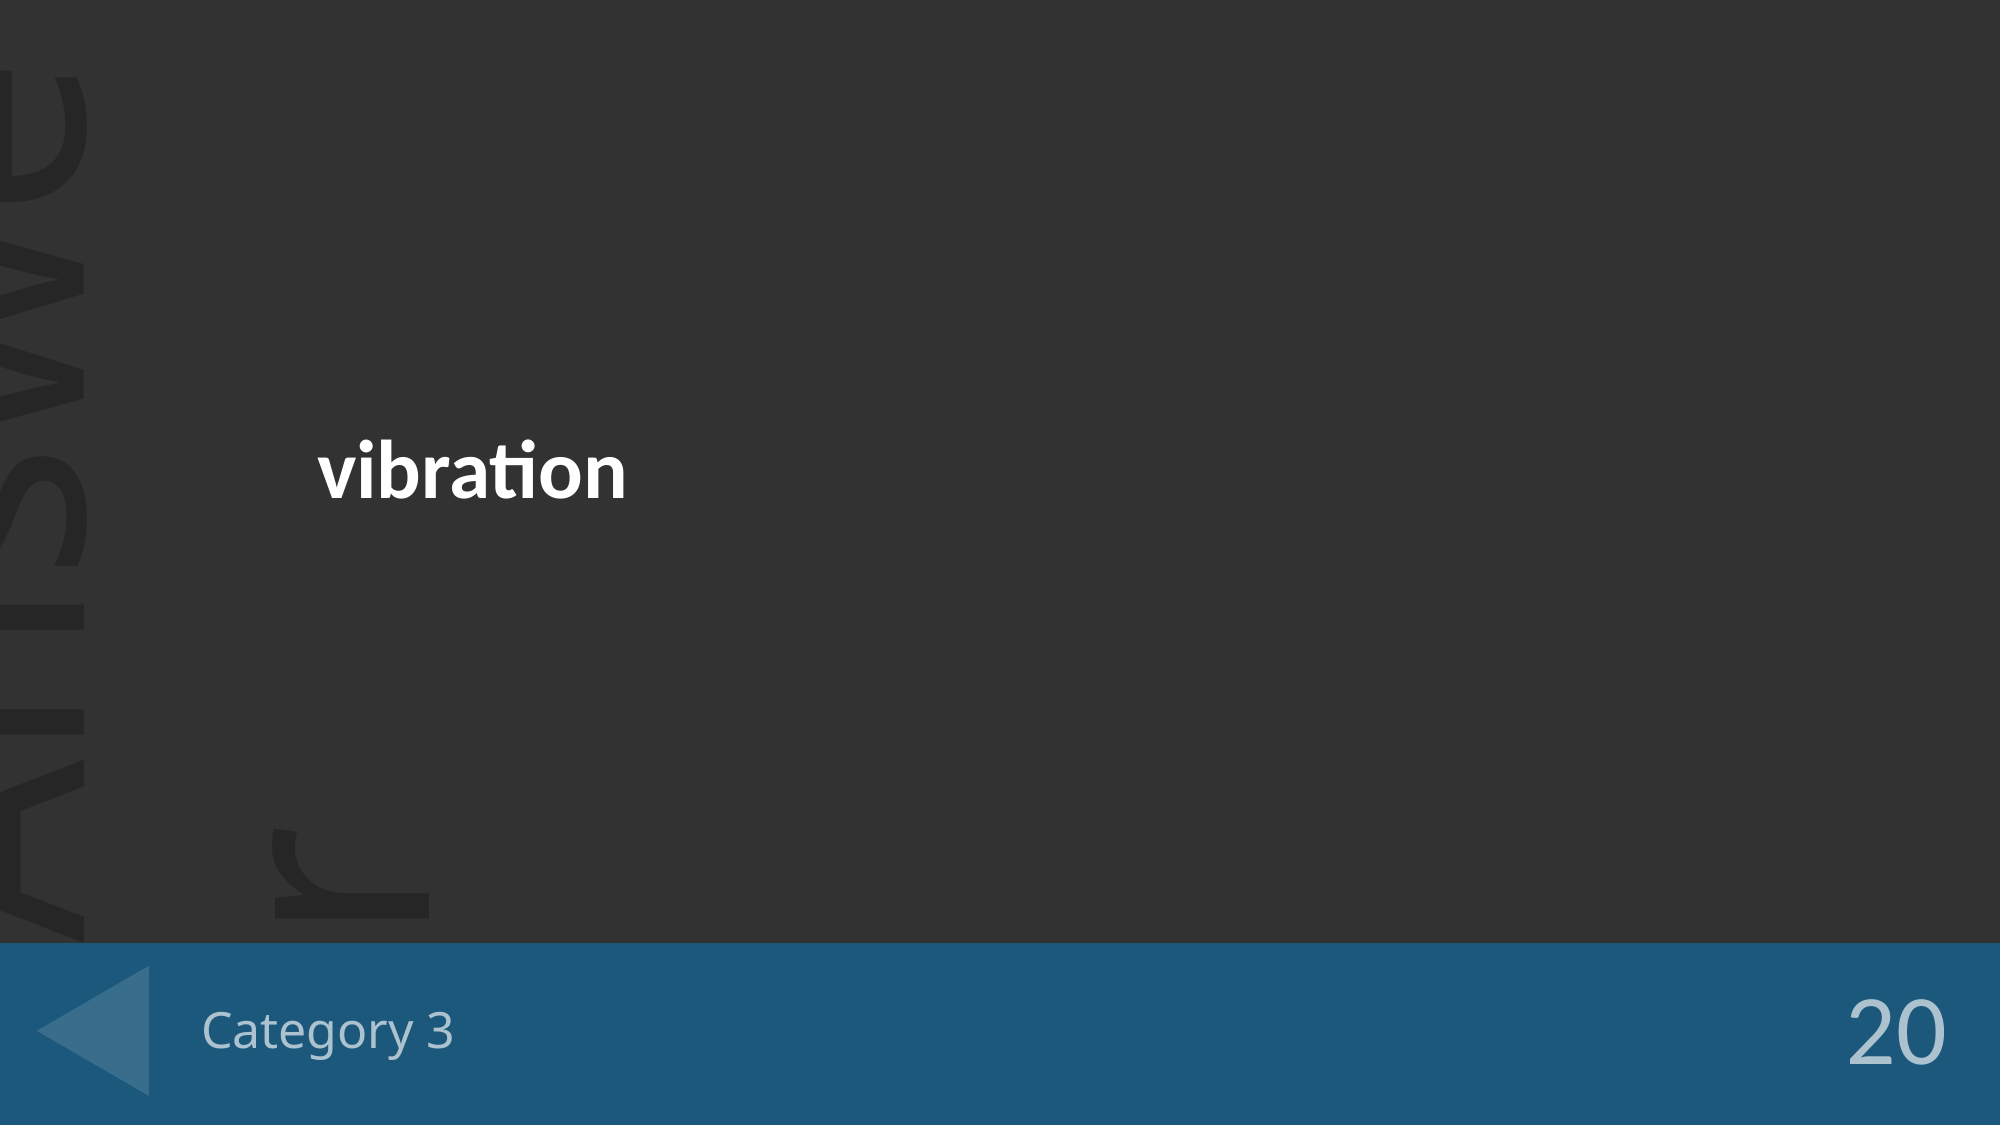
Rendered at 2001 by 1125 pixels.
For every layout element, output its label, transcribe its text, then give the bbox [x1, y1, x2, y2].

title Category 3 [185, 967, 1494, 1097]
list 20 [1494, 967, 1963, 1097]
list vibration [302, 307, 1760, 636]
